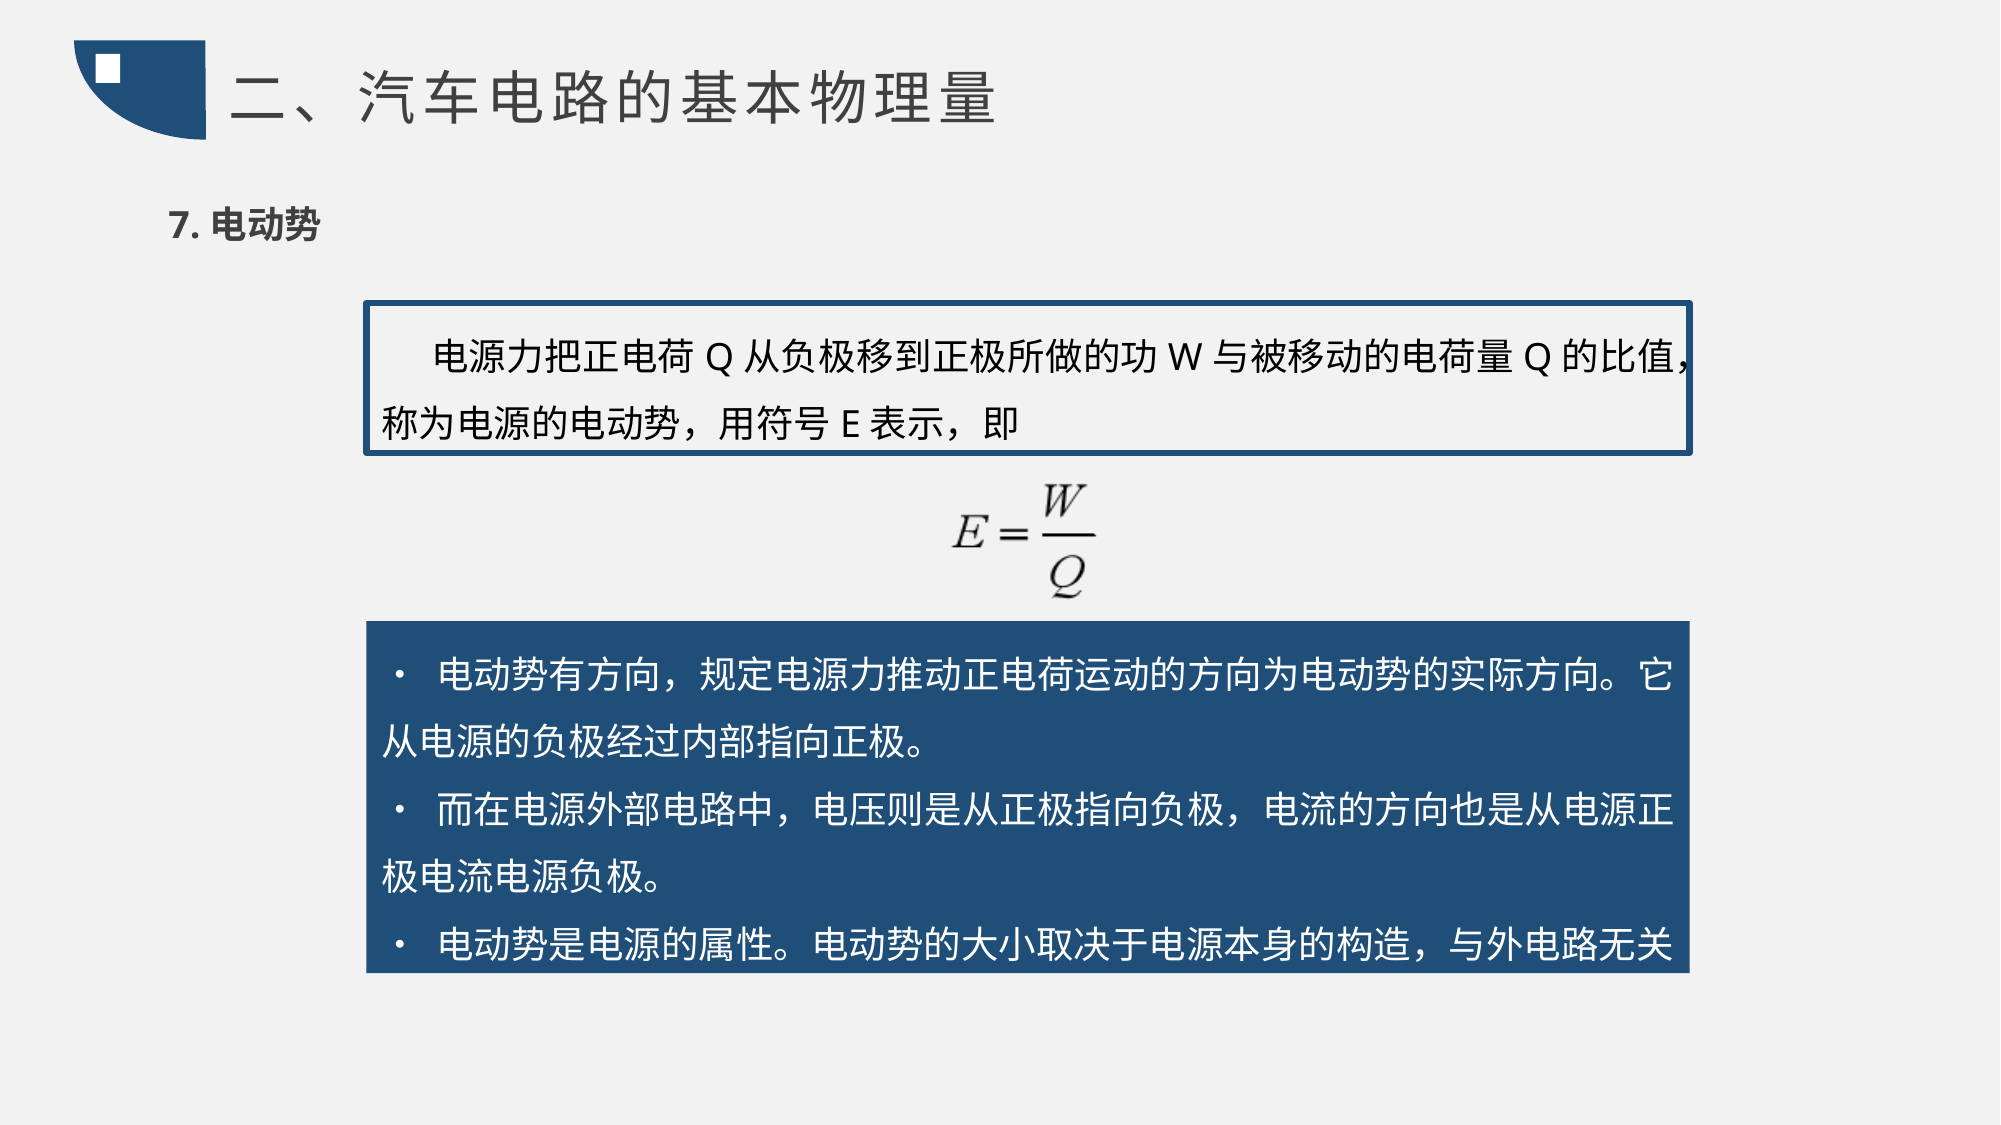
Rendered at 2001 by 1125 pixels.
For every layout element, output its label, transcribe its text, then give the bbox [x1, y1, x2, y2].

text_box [74, 0, 1070, 140]
text_box 电源力把正电荷Q从负极移到正极所做的功W与被移动的电荷量Q的比值，称为电源的电动势，用符号E表示，即 [366, 303, 1690, 453]
picture [945, 469, 1106, 606]
text_box 7.电动势 [153, 171, 1921, 254]
text_box • 电动势有方向，规定电源力推动正电荷运动的方向为电动势的实际方向。它从电源的负极经过内部指向正极。 • 而在电源外部电路中，电压则是从正极指向负极，电流的方向也是从电源正极电流电源负极。 • 电动势是电源的属性。电动势的大小取决于电源本身的构造，与外电路无关 [366, 621, 1690, 974]
